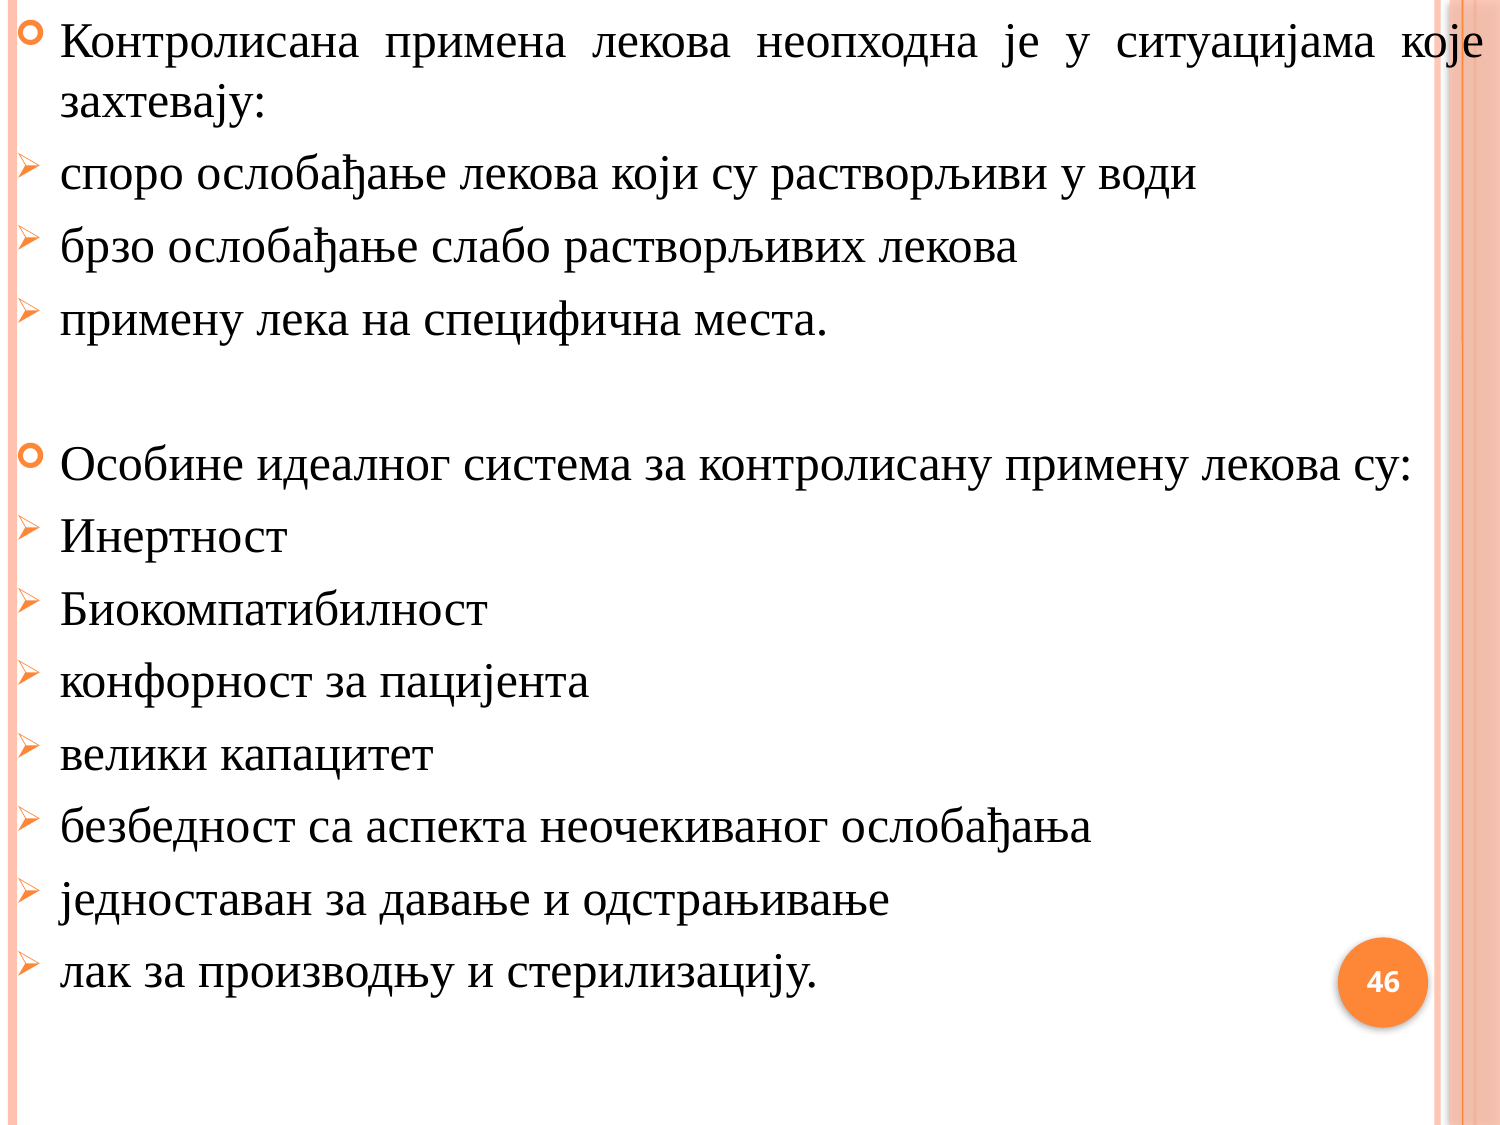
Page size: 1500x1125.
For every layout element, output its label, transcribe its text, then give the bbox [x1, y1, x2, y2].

slide_number 46 [1333, 940, 1434, 1026]
list Контролисана примена лекова неопходна је у ситуацијама које захтевају: споро ослобађање лекова који су растворљиви у води брзо ослобађање слабо растворљивих лекова примену лека на специфична места. Особине идеaлног система за контролисану примену лекова су: Инертност Биокомпатибилност конфорност за пацијента велики капацитет безбедност са аспекта неочекиваног ослобађања једноставан за давање и одстрањивање лак за производњу и стерилизацију. [0, 0, 1500, 1125]
